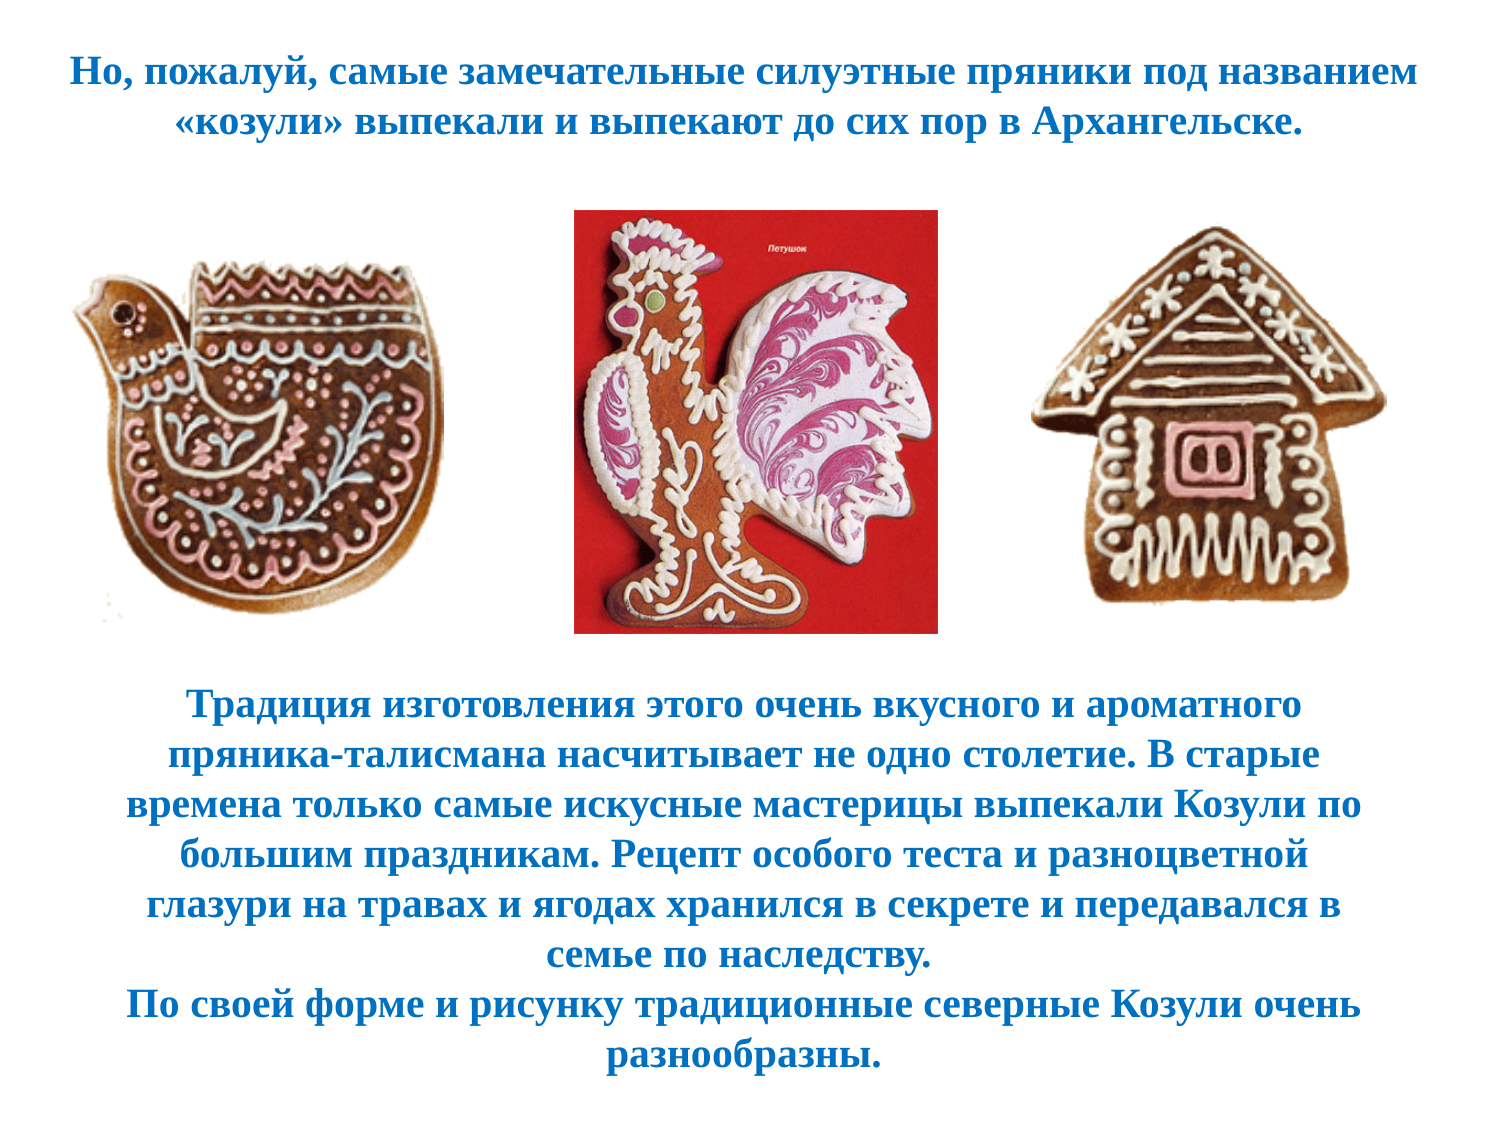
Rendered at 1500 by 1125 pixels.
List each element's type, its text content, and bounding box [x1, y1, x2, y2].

text_box Традиция изготовления этого очень вкусного и ароматного пряника-талисмана насчитывает не одно столетие. В старые времена только самые искусные мастерицы выпекали Козули по большим праздникам. Рецепт особого теста и разноцветной глазури на травах и ягодах хранился в секрете и передавался в семье по наследству. По своей форме и рисунку традиционные северные Козули очень разнообразны. [93, 667, 1395, 1083]
picture [70, 257, 444, 623]
text_box Но, пожалуй, самые замечательные силуэтные пряники под названием «козули» выпекали и выпекают до сих пор в Архангельске. [46, 35, 1442, 150]
picture [1031, 222, 1387, 606]
picture [573, 210, 938, 634]
